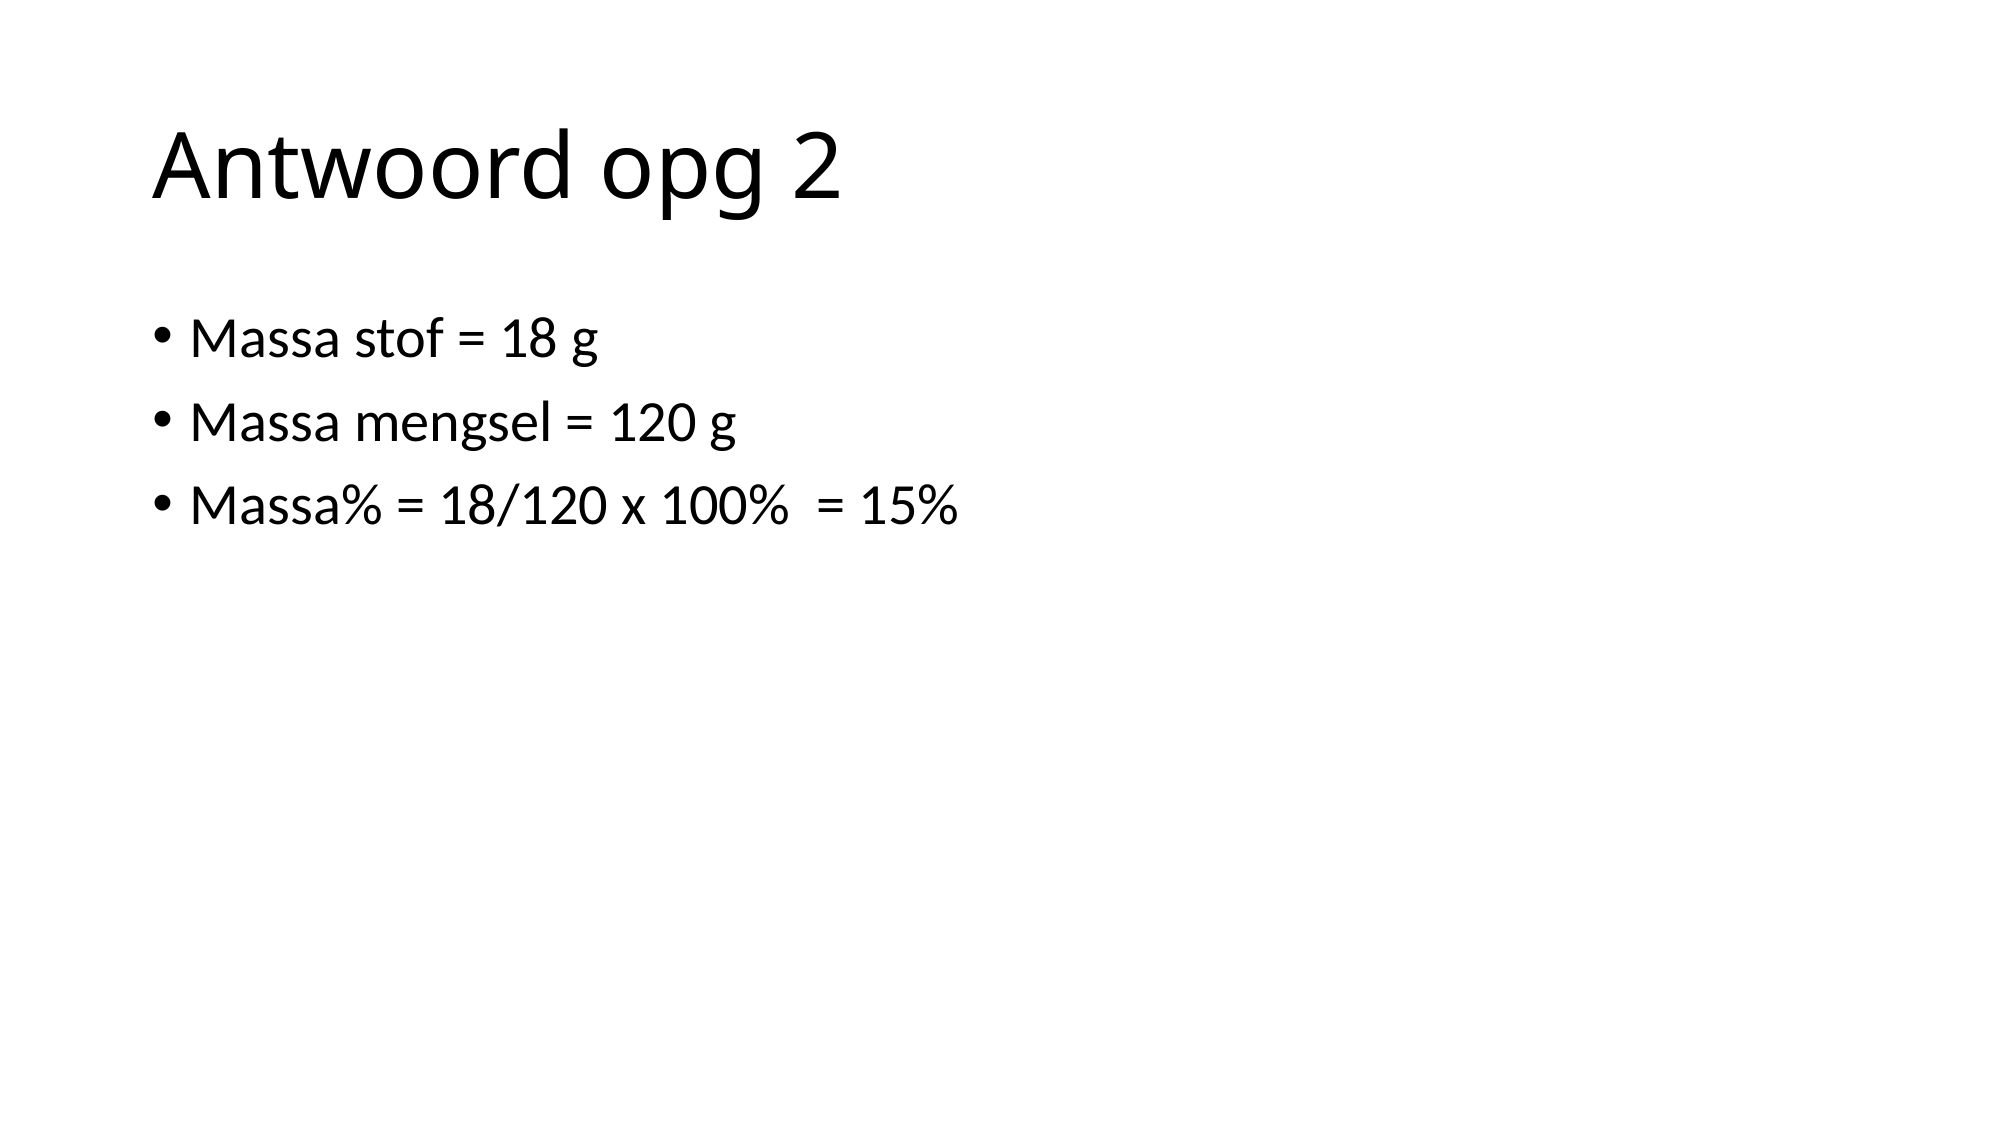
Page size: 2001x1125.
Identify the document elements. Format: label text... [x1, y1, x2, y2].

title Antwoord opg 2 [137, 59, 1863, 278]
list Massa stof = 18 g Massa mengsel = 120 g Massa% = 18/120 x 100% = 15% [137, 299, 1863, 1014]
